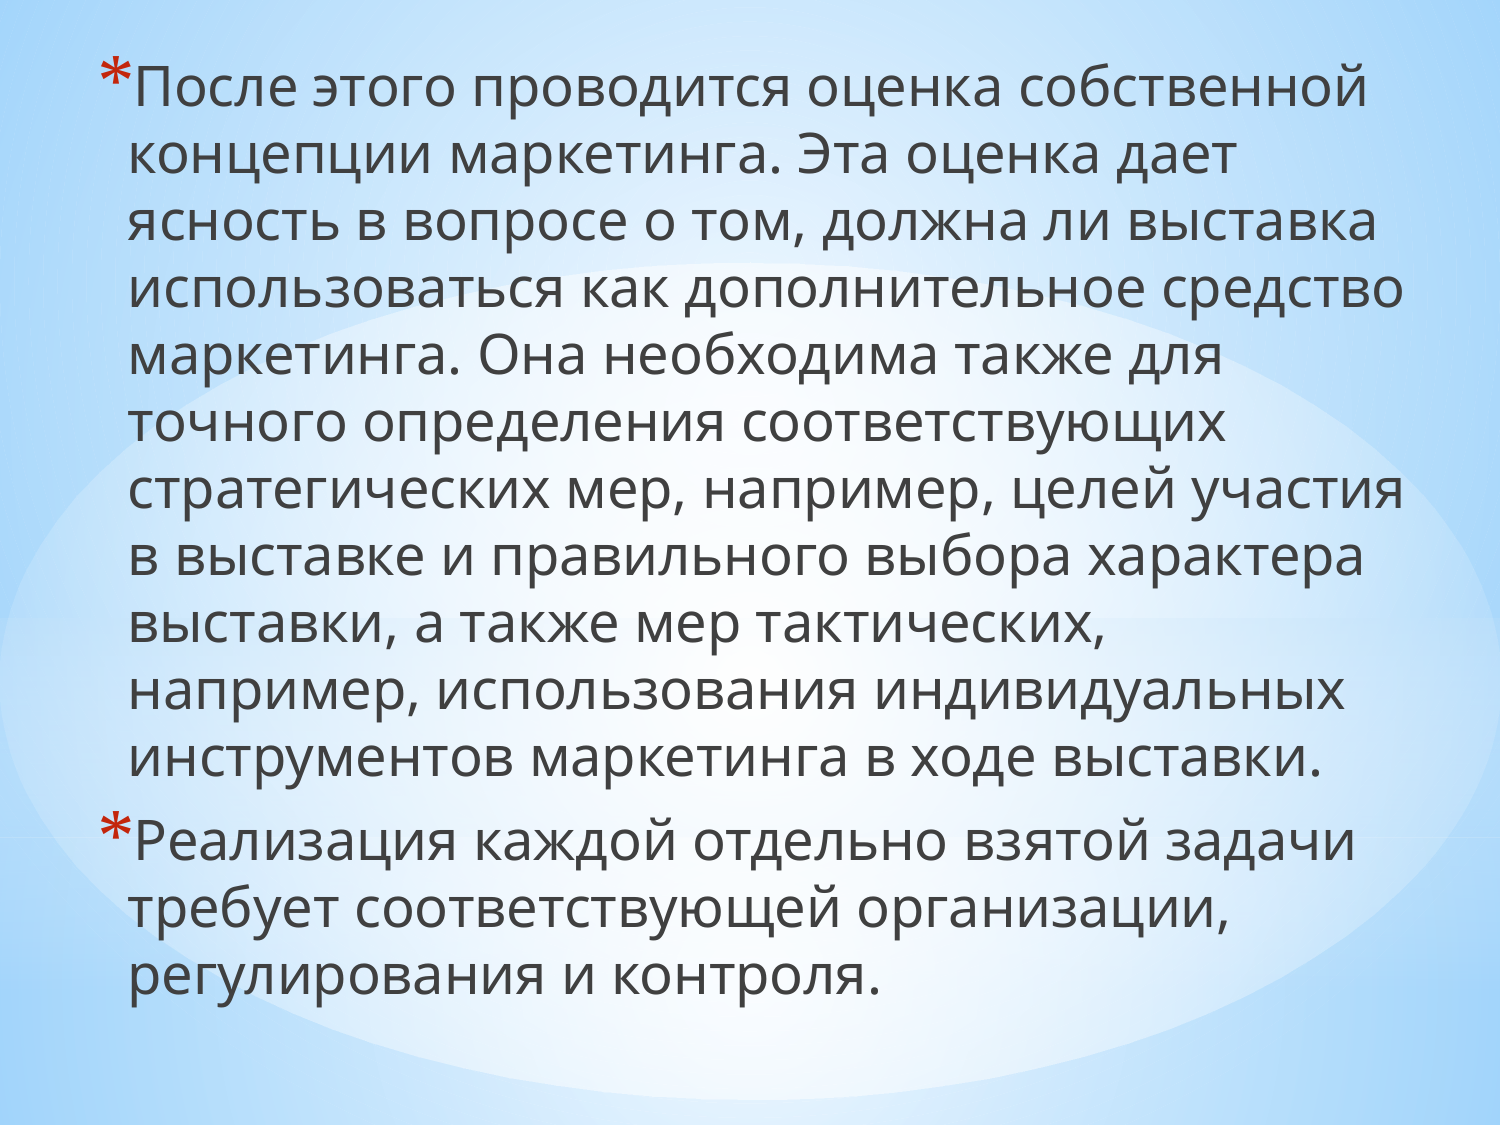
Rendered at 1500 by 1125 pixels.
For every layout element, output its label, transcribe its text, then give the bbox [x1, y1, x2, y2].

list После этого проводится оценка собственной концепции маркетинга. Эта оценка дает ясность в вопросе о том, должна ли выставка использоваться как дополнительное средство маркетинга. Она необходима также для точного определения соответствующих стратегических мер, например, целей участия в выставке и правильного выбора характера выставки, а также мер тактических, например, использования индивидуальных инструментов маркетинга в ходе выставки. Реализация каждой отдельно взятой задачи требует соответствующей организации, регулирования и контроля. [76, 42, 1424, 1083]
